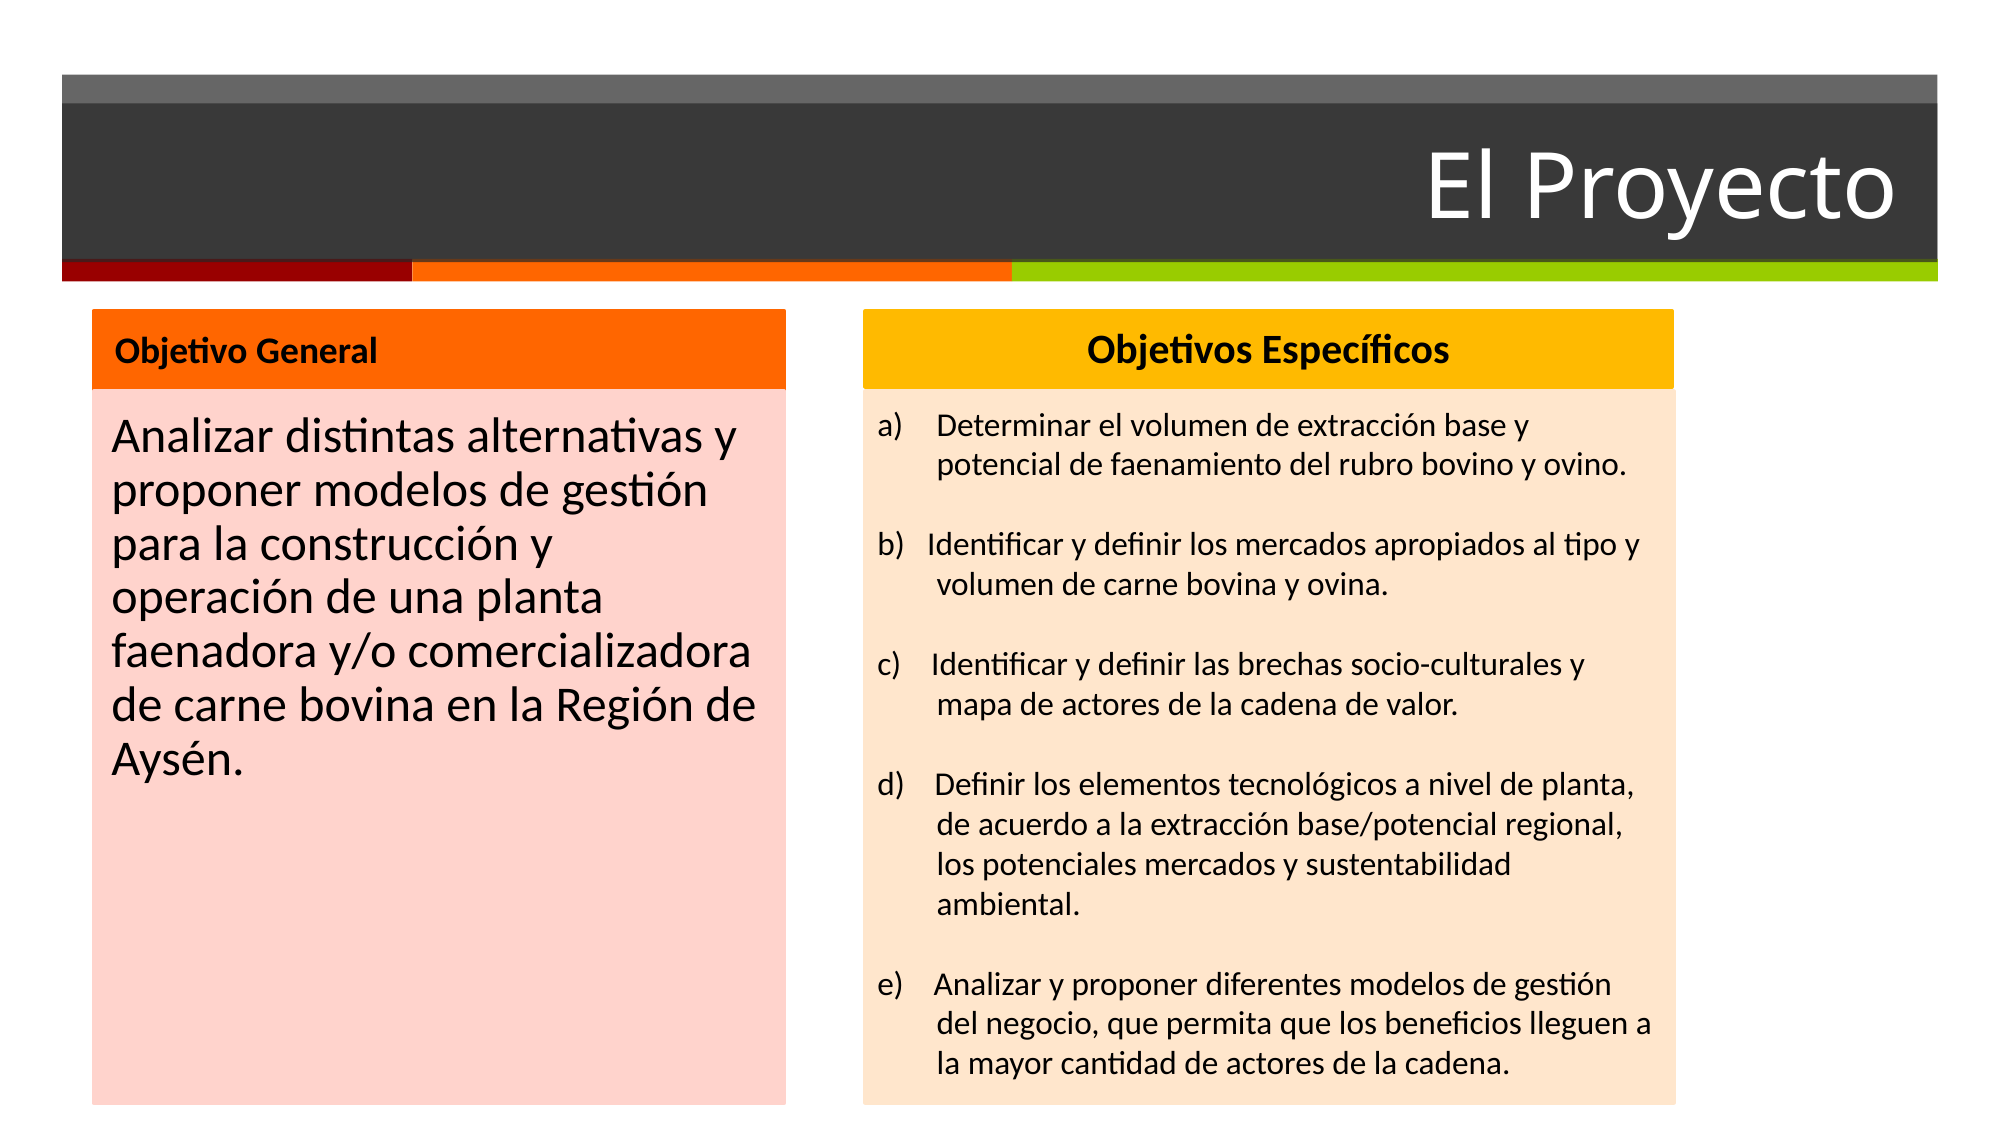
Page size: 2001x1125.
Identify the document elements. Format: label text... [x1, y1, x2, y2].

text_box Objetivos Específicos [865, 312, 1672, 389]
title El Proyecto [62, 103, 1938, 263]
text_box Analizar distintas alternativas y proponer modelos de gestión para la construcción y operación de una planta faenadora y/o comercializadora de carne bovina en la Región de Aysén. [92, 389, 786, 1105]
text_box Objetivo General [92, 309, 786, 389]
text_box Determinar el volumen de extracción base y potencial de faenamiento del rubro bovino y ovino. b) Identificar y definir los mercados apropiados al tipo y volumen de carne bovina y ovina. c) Identificar y definir las brechas socio-culturales y mapa de actores de la cadena de valor. d) Definir los elementos tecnológicos a nivel de planta, de acuerdo a la extracción base/potencial regional, los potenciales mercados y sustentabilidad ambiental. e) Analizar y proponer diferentes modelos de gestión del negocio, que permita que los beneficios lleguen a la mayor cantidad de actores de la cadena. [865, 391, 1674, 1104]
text_box [863, 309, 1674, 389]
